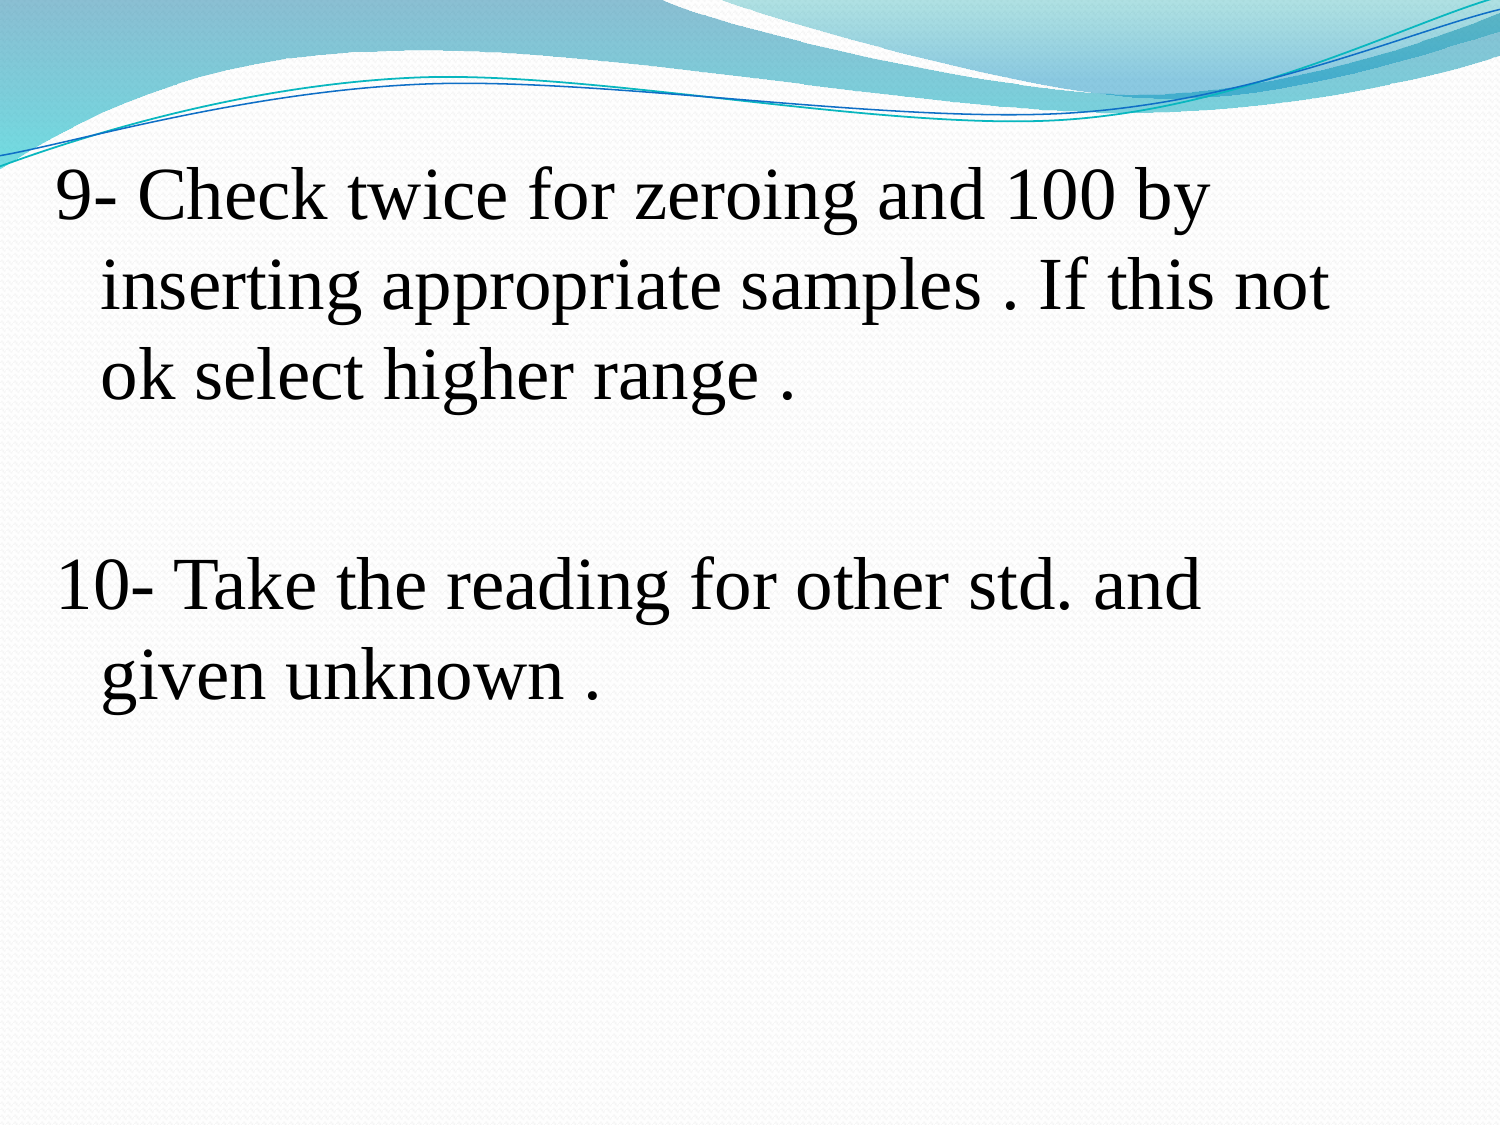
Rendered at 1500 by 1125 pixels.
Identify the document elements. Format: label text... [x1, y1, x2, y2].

text_box 9- Check twice for zeroing and 100 by inserting appropriate samples . If this not ok select higher range . 10- Take the reading for other std. and given unknown . [41, 137, 1365, 722]
